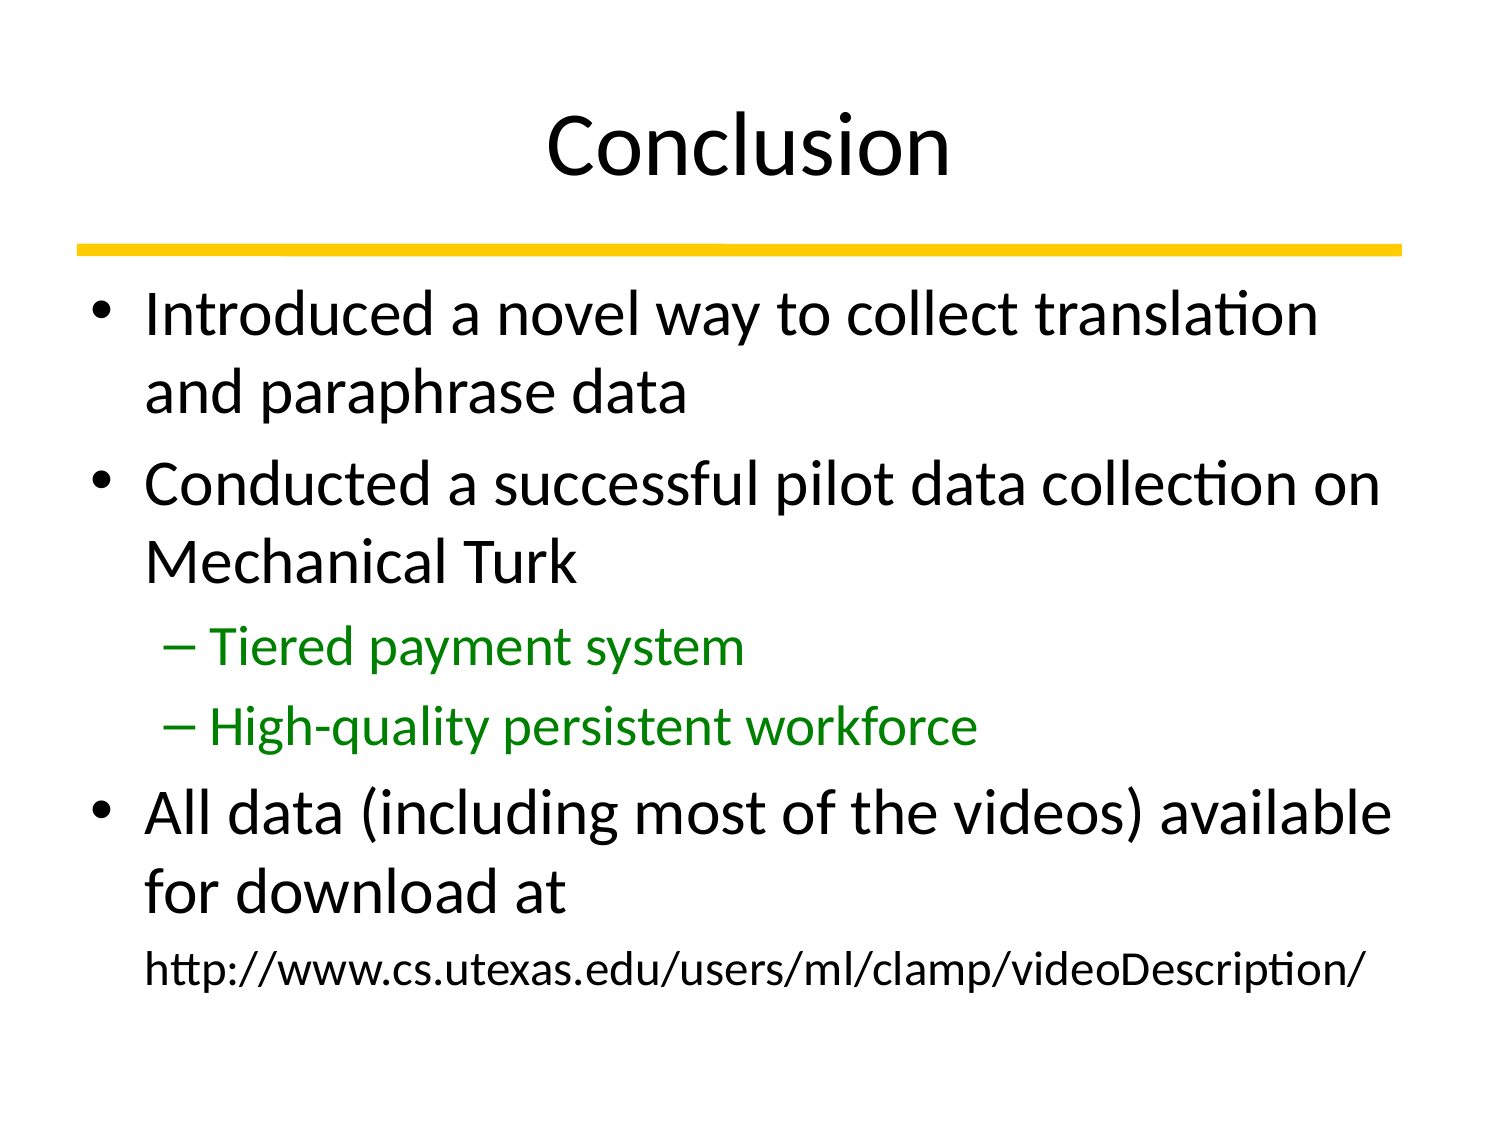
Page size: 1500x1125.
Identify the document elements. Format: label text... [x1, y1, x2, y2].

title Conclusion [75, 45, 1425, 233]
list Introduced a novel way to collect translation and paraphrase data Conducted a successful pilot data collection on Mechanical Turk Tiered payment system High-quality persistent workforce All data (including most of the videos) available for download at http://www.cs.utexas.edu/users/ml/clamp/videoDescription/ [75, 262, 1425, 1005]
